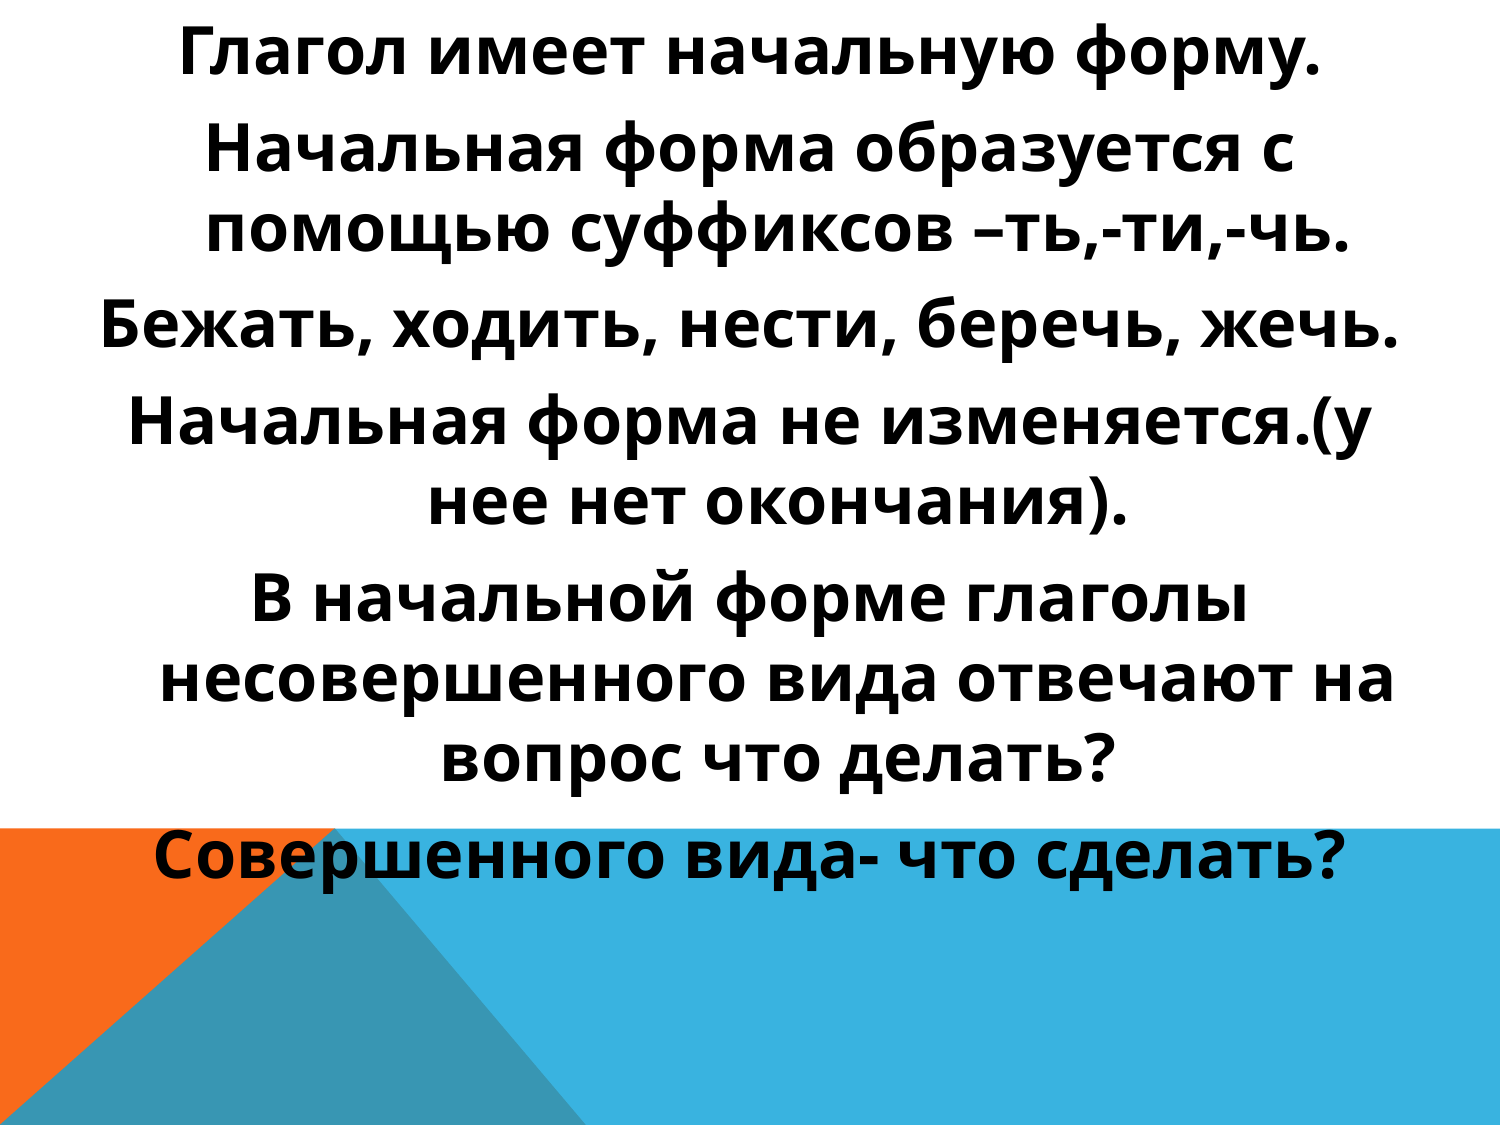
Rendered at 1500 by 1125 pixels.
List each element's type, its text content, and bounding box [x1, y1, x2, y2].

list Глагол имеет начальную форму. Начальная форма образуется с помощью суффиксов –ть,-ти,-чь. Бежать, ходить, нести, беречь, жечь. Начальная форма не изменяется.(у нее нет окончания). В начальной форме глаголы несовершенного вида отвечают на вопрос что делать? Совершенного вида- что сделать? [75, 0, 1425, 1005]
